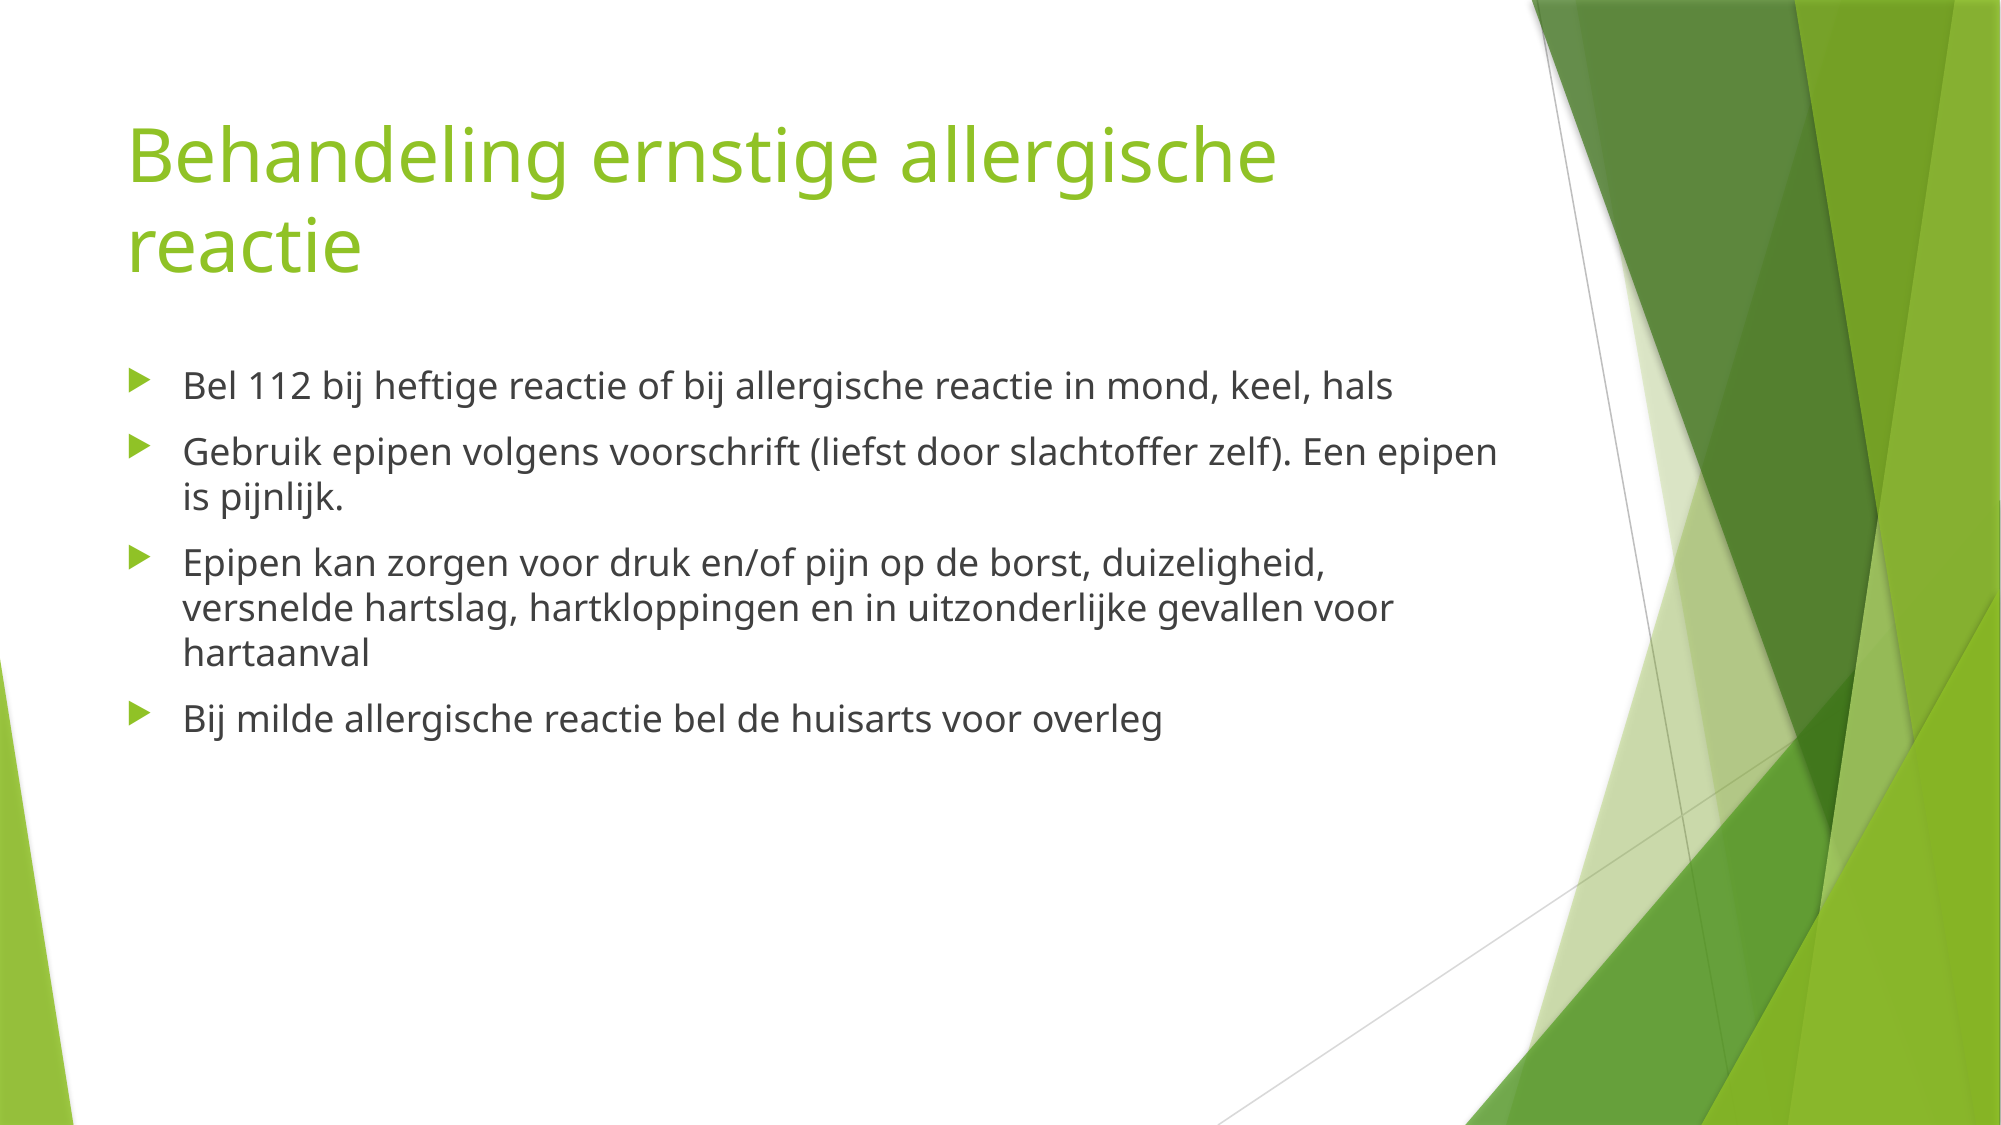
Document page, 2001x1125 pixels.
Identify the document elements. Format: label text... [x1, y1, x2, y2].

list Bel 112 bij heftige reactie of bij allergische reactie in mond, keel, hals Gebruik epipen volgens voorschrift (liefst door slachtoffer zelf). Een epipen is pijnlijk. Epipen kan zorgen voor druk en/of pijn op de borst, duizeligheid, versnelde hartslag, hartkloppingen en in uitzonderlijke gevallen voor hartaanval Bij milde allergische reactie bel de huisarts voor overleg [111, 354, 1522, 992]
title Behandeling ernstige allergische reactie [111, 99, 1522, 317]
